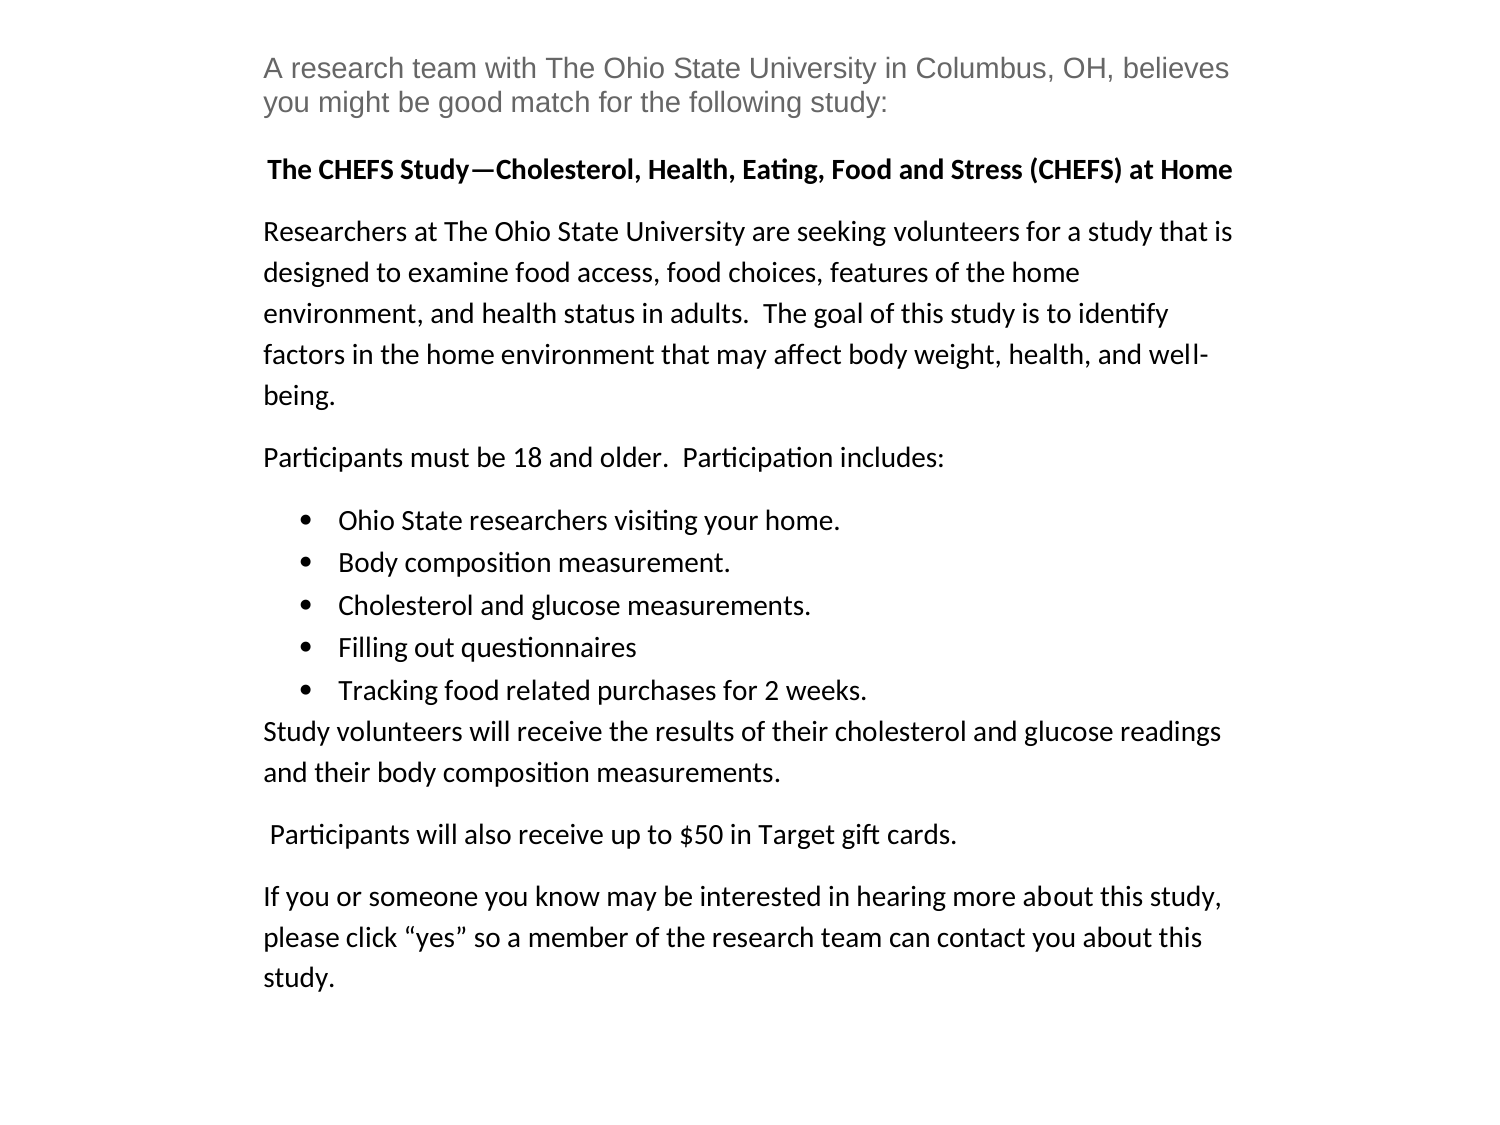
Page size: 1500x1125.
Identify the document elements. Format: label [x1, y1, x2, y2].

picture [262, 51, 1237, 1075]
